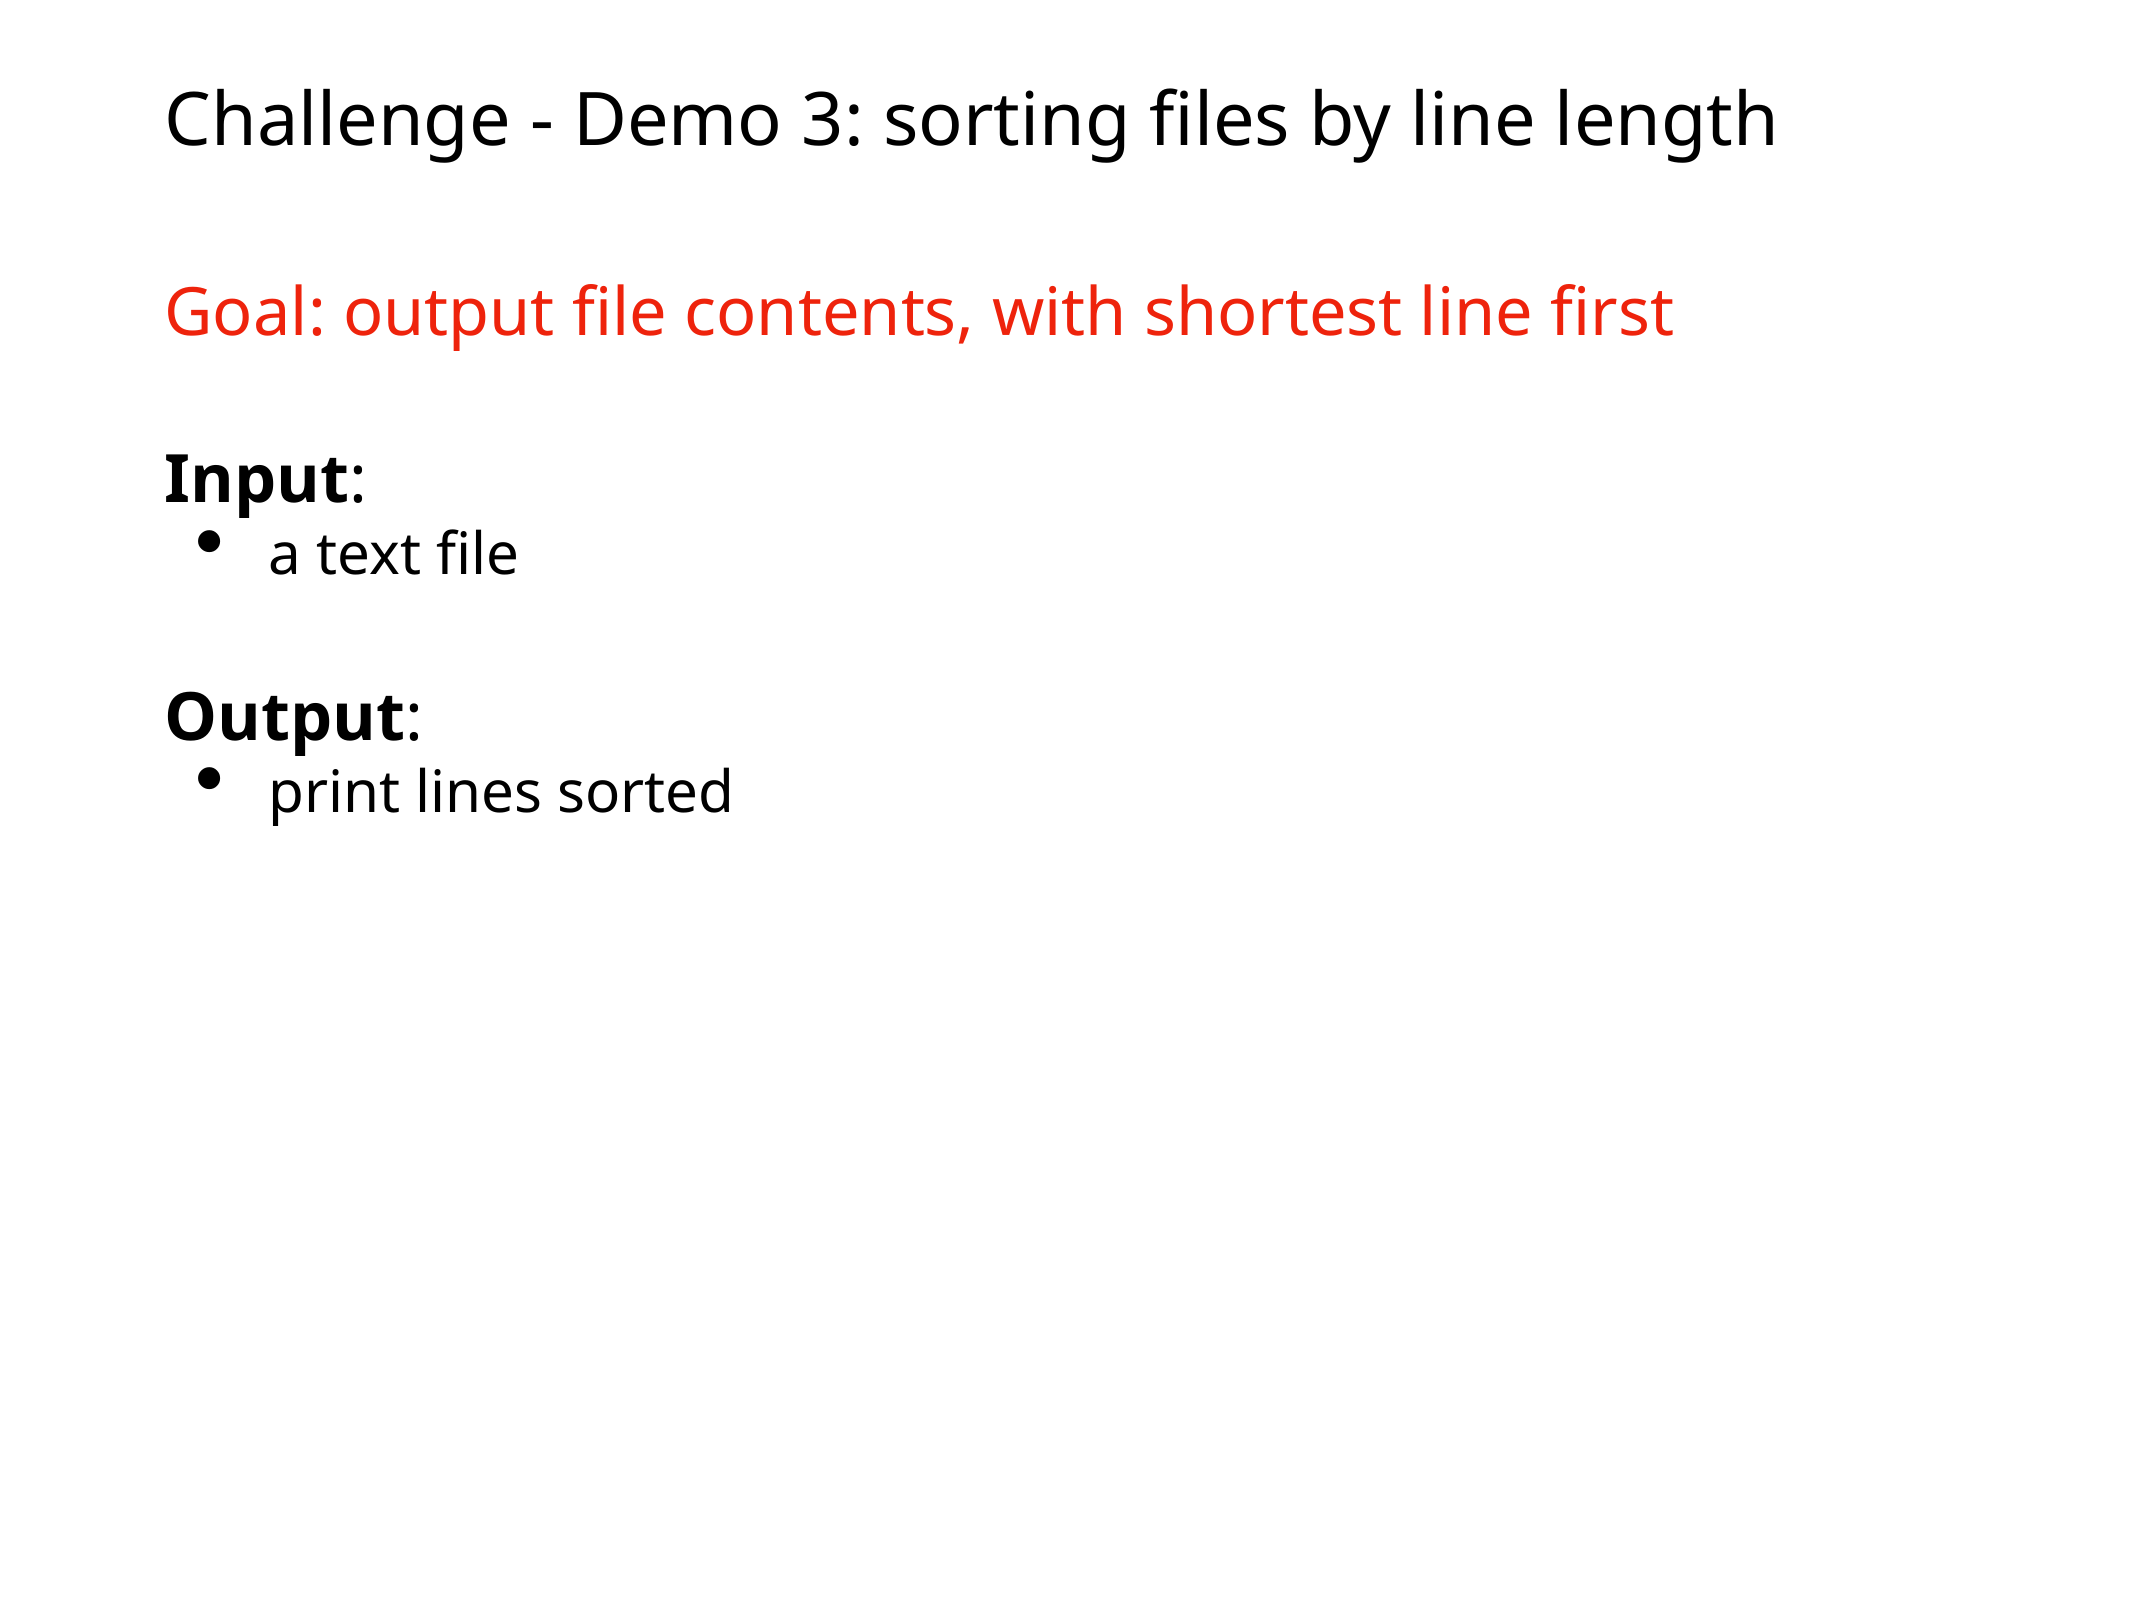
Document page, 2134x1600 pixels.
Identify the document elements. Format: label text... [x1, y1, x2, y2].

list Goal: output file contents, with shortest line first Input: a text file Output: print lines sorted [155, 259, 2050, 1522]
title Challenge - Demo 3: sorting files by line length [155, 41, 1978, 191]
